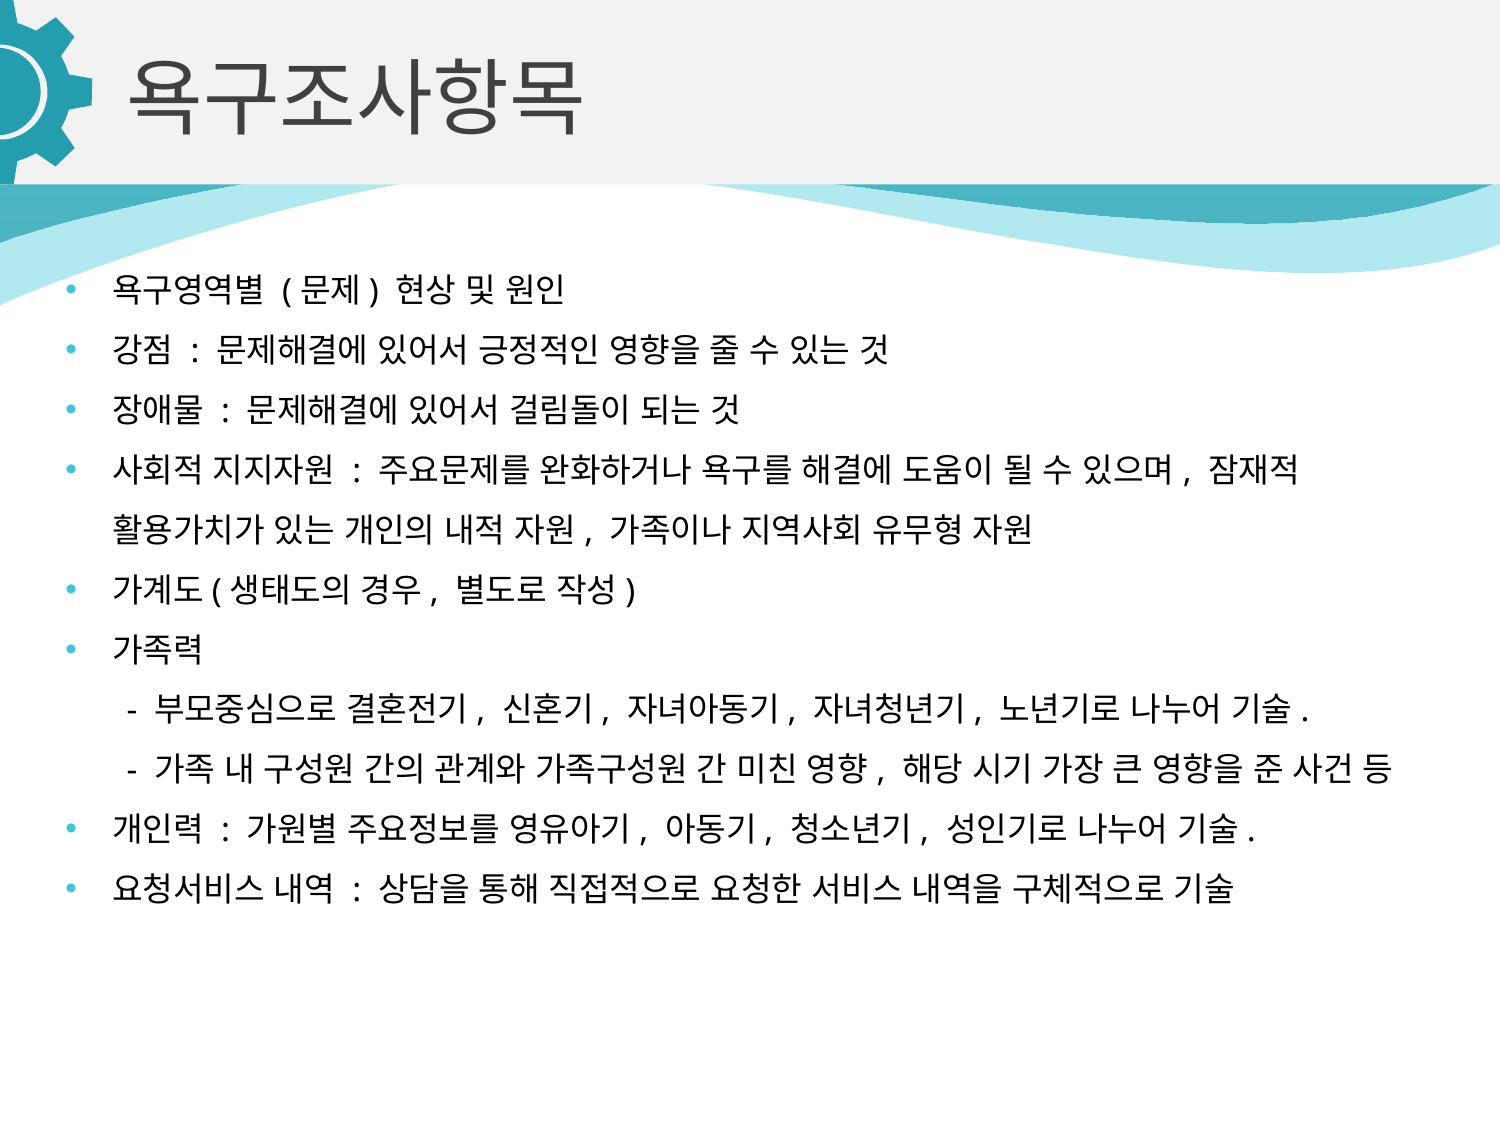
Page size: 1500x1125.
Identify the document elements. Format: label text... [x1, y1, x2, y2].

text_box 욕구조사항목 [112, 37, 1461, 153]
text_box 욕구영역별 (문제) 현상 및 원인 강점 : 문제해결에 있어서 긍정적인 영향을 줄 수 있는 것 장애물 : 문제해결에 있어서 걸림돌이 되는 것 사회적 지지자원 : 주요문제를 완화하거나 욕구를 해결에 도움이 될 수 있으며, 잠재적 활용가치가 있는 개인의 내적 자원, 가족이나 지역사회 유무형 자원 가계도(생태도의 경우, 별도로 작성) 가족력 - 부모중심으로 결혼전기, 신혼기, 자녀아동기, 자녀청년기, 노년기로 나누어 기술. - 가족 내 구성원 간의 관계와 가족구성원 간 미친 영향, 해당 시기 가장 큰 영향을 준 사건 등 개인력 : 가원별 주요정보를 영유아기, 아동기, 청소년기, 성인기로 나누어 기술. 요청서비스 내역 : 상담을 통해 직접적으로 요청한 서비스 내역을 구체적으로 기술 [50, 242, 1471, 916]
